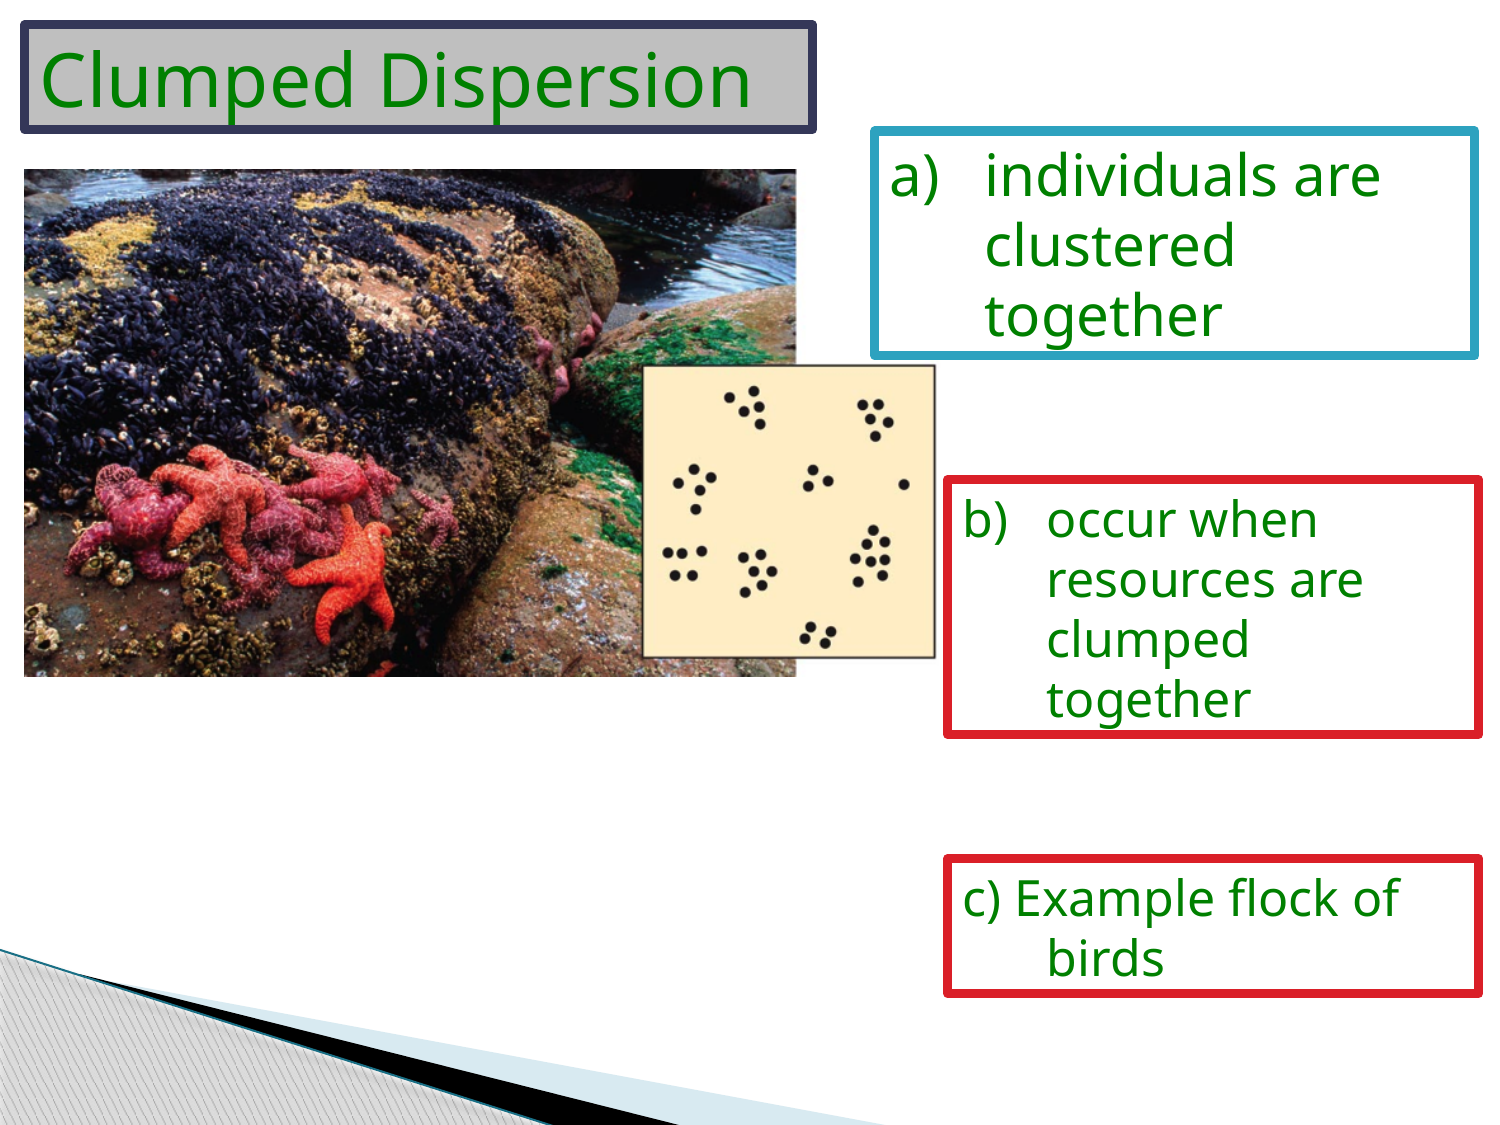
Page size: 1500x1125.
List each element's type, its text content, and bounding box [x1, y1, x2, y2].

text_box c) Example flock of birds [943, 854, 1483, 998]
text_box a) individuals are clustered together [870, 126, 1479, 360]
text_box Clumped Dispersion [20, 20, 817, 134]
picture [24, 169, 944, 678]
text_box occur when resources are clumped together [943, 475, 1483, 739]
